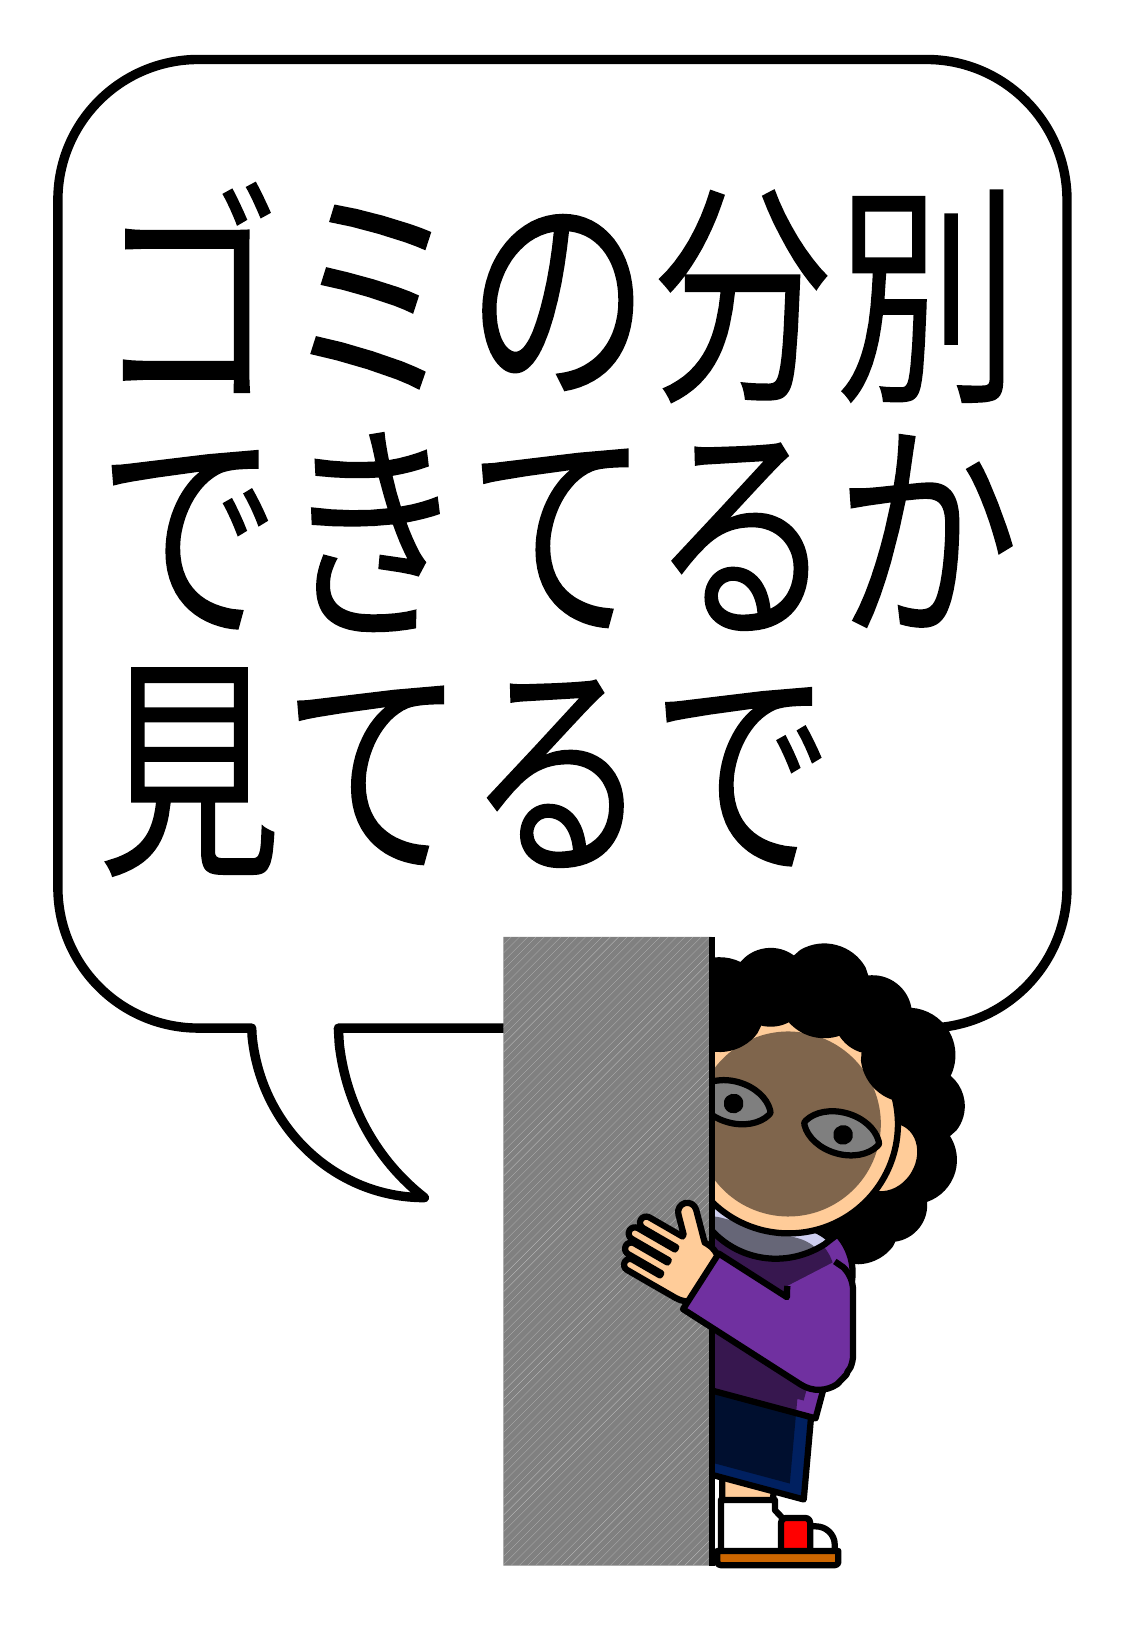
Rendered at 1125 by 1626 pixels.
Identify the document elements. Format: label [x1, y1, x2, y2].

text_box [503, 934, 926, 1566]
text_box [57, 59, 1068, 1198]
